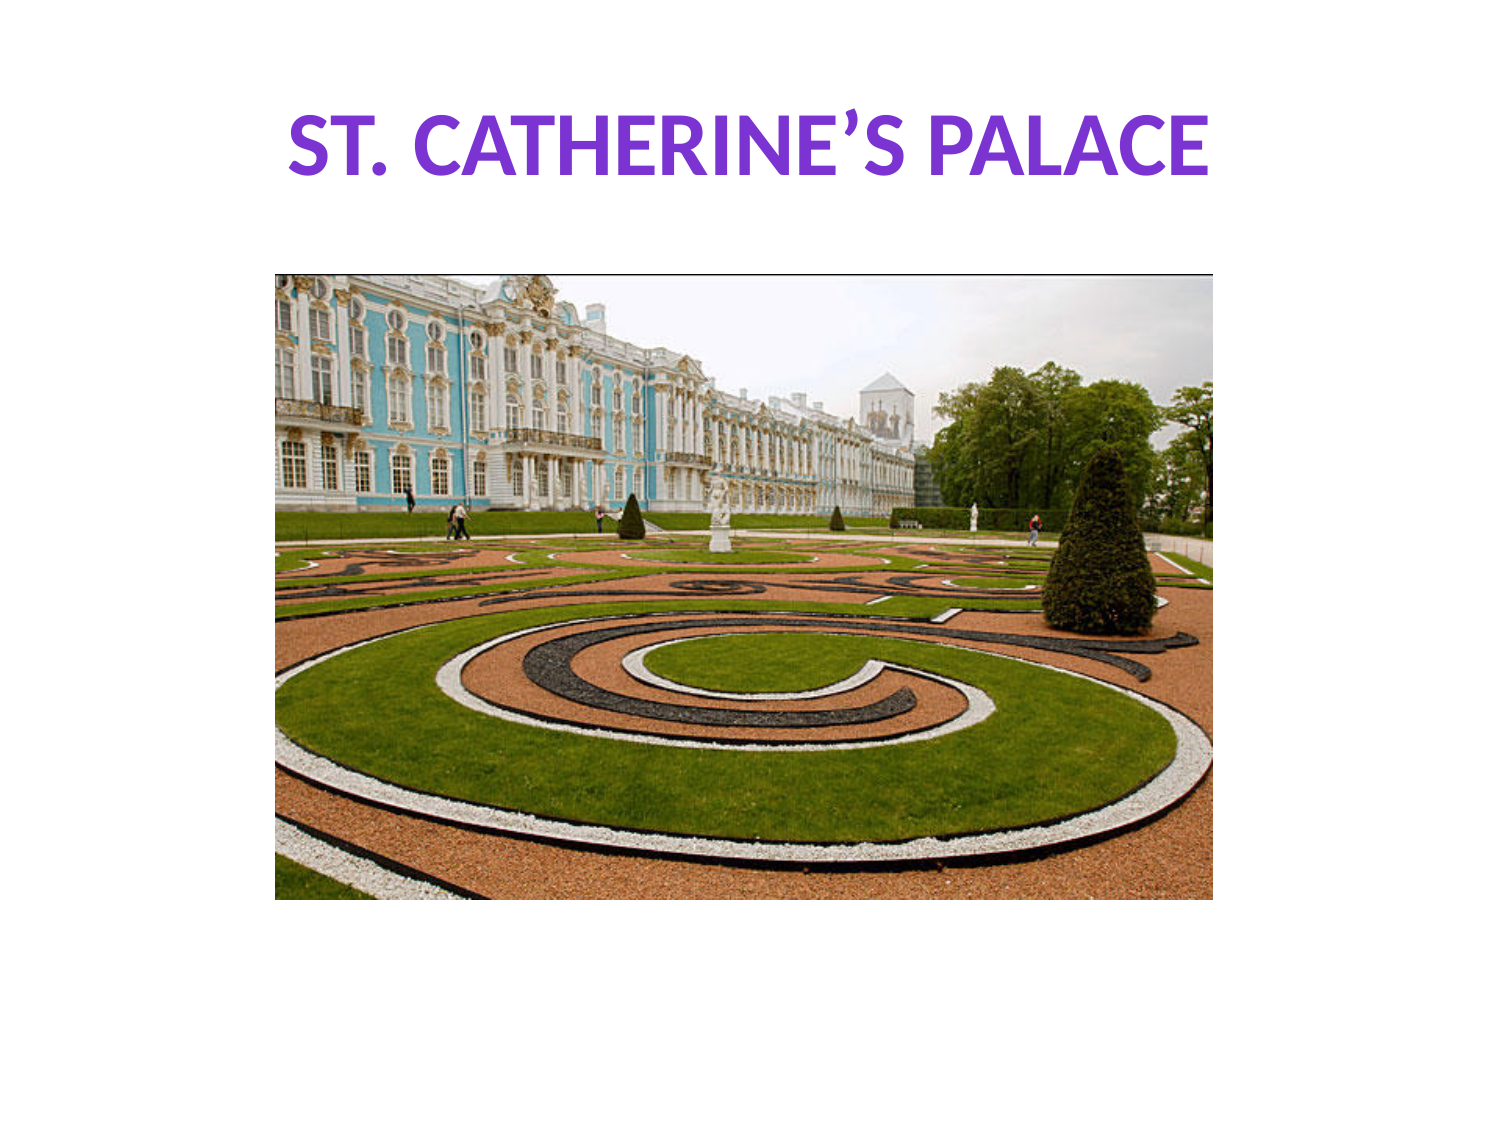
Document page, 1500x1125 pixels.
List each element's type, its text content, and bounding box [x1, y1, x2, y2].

title St. Catherine’s Palace [75, 45, 1425, 233]
picture [274, 274, 1213, 901]
